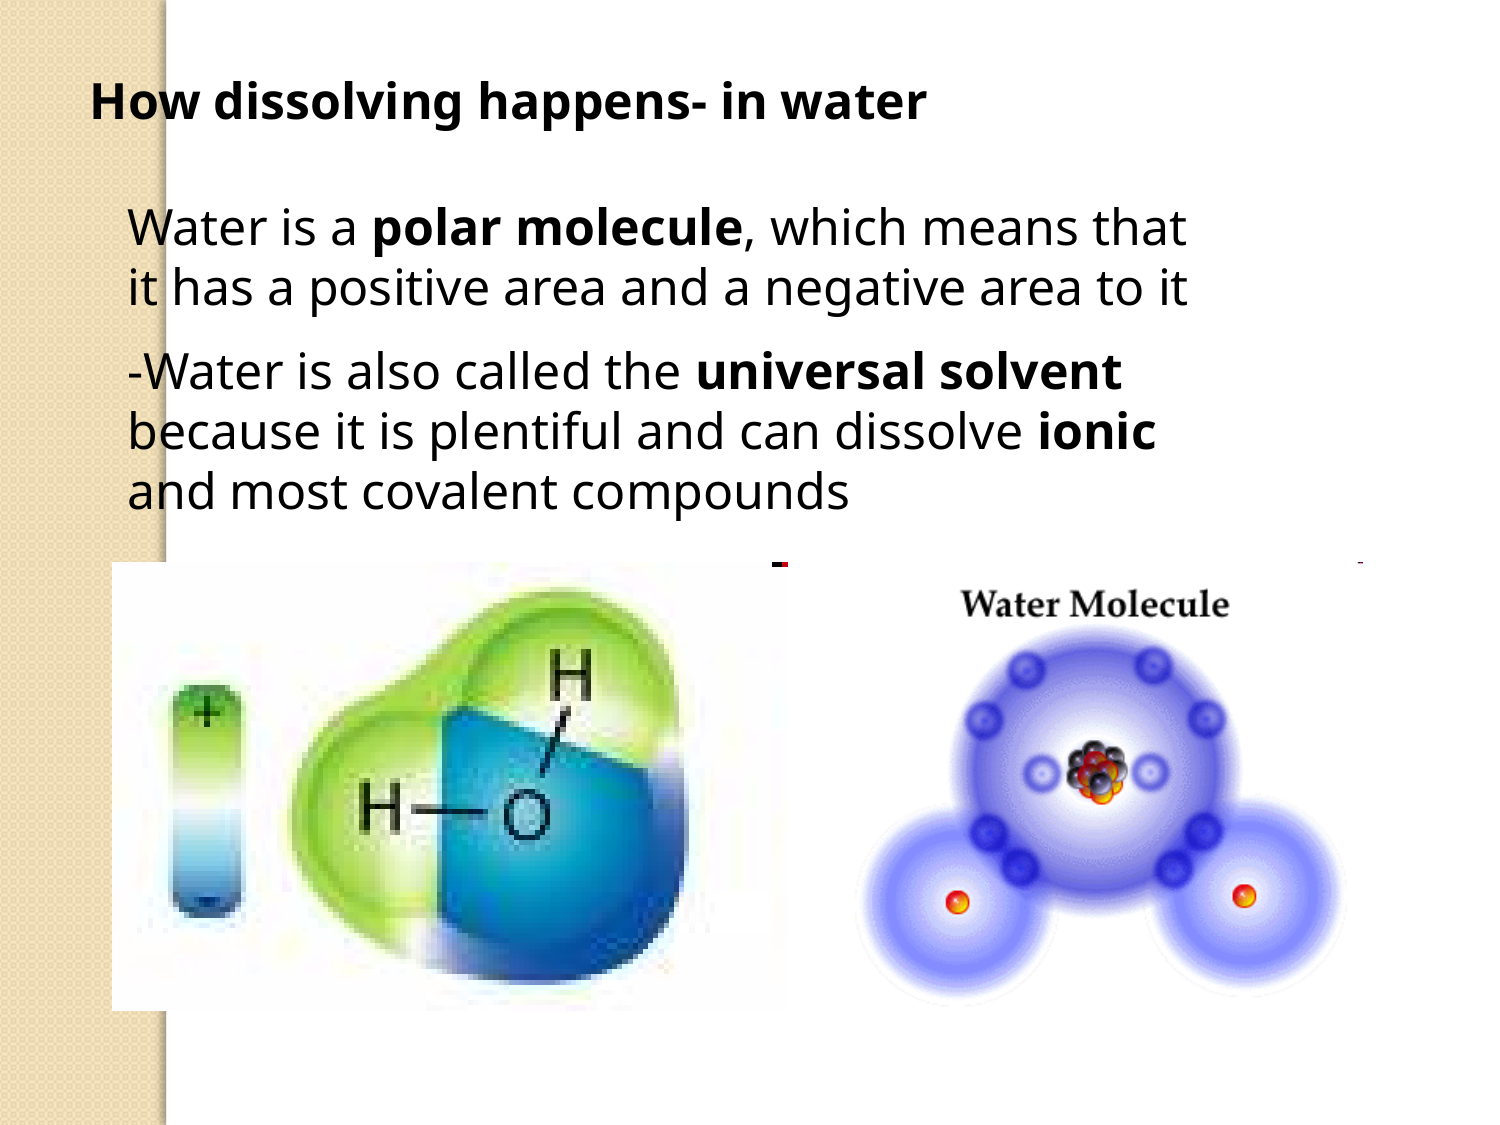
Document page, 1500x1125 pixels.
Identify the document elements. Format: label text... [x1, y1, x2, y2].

picture [112, 562, 788, 1011]
text_box Water is a polar molecule, which means that it has a positive area and a negative area to it -Water is also called the universal solvent because it is plentiful and can dissolve ionic and most covalent compounds [112, 187, 1238, 528]
text_box How dissolving happens- in water [74, 62, 1200, 138]
picture [849, 562, 1363, 1010]
